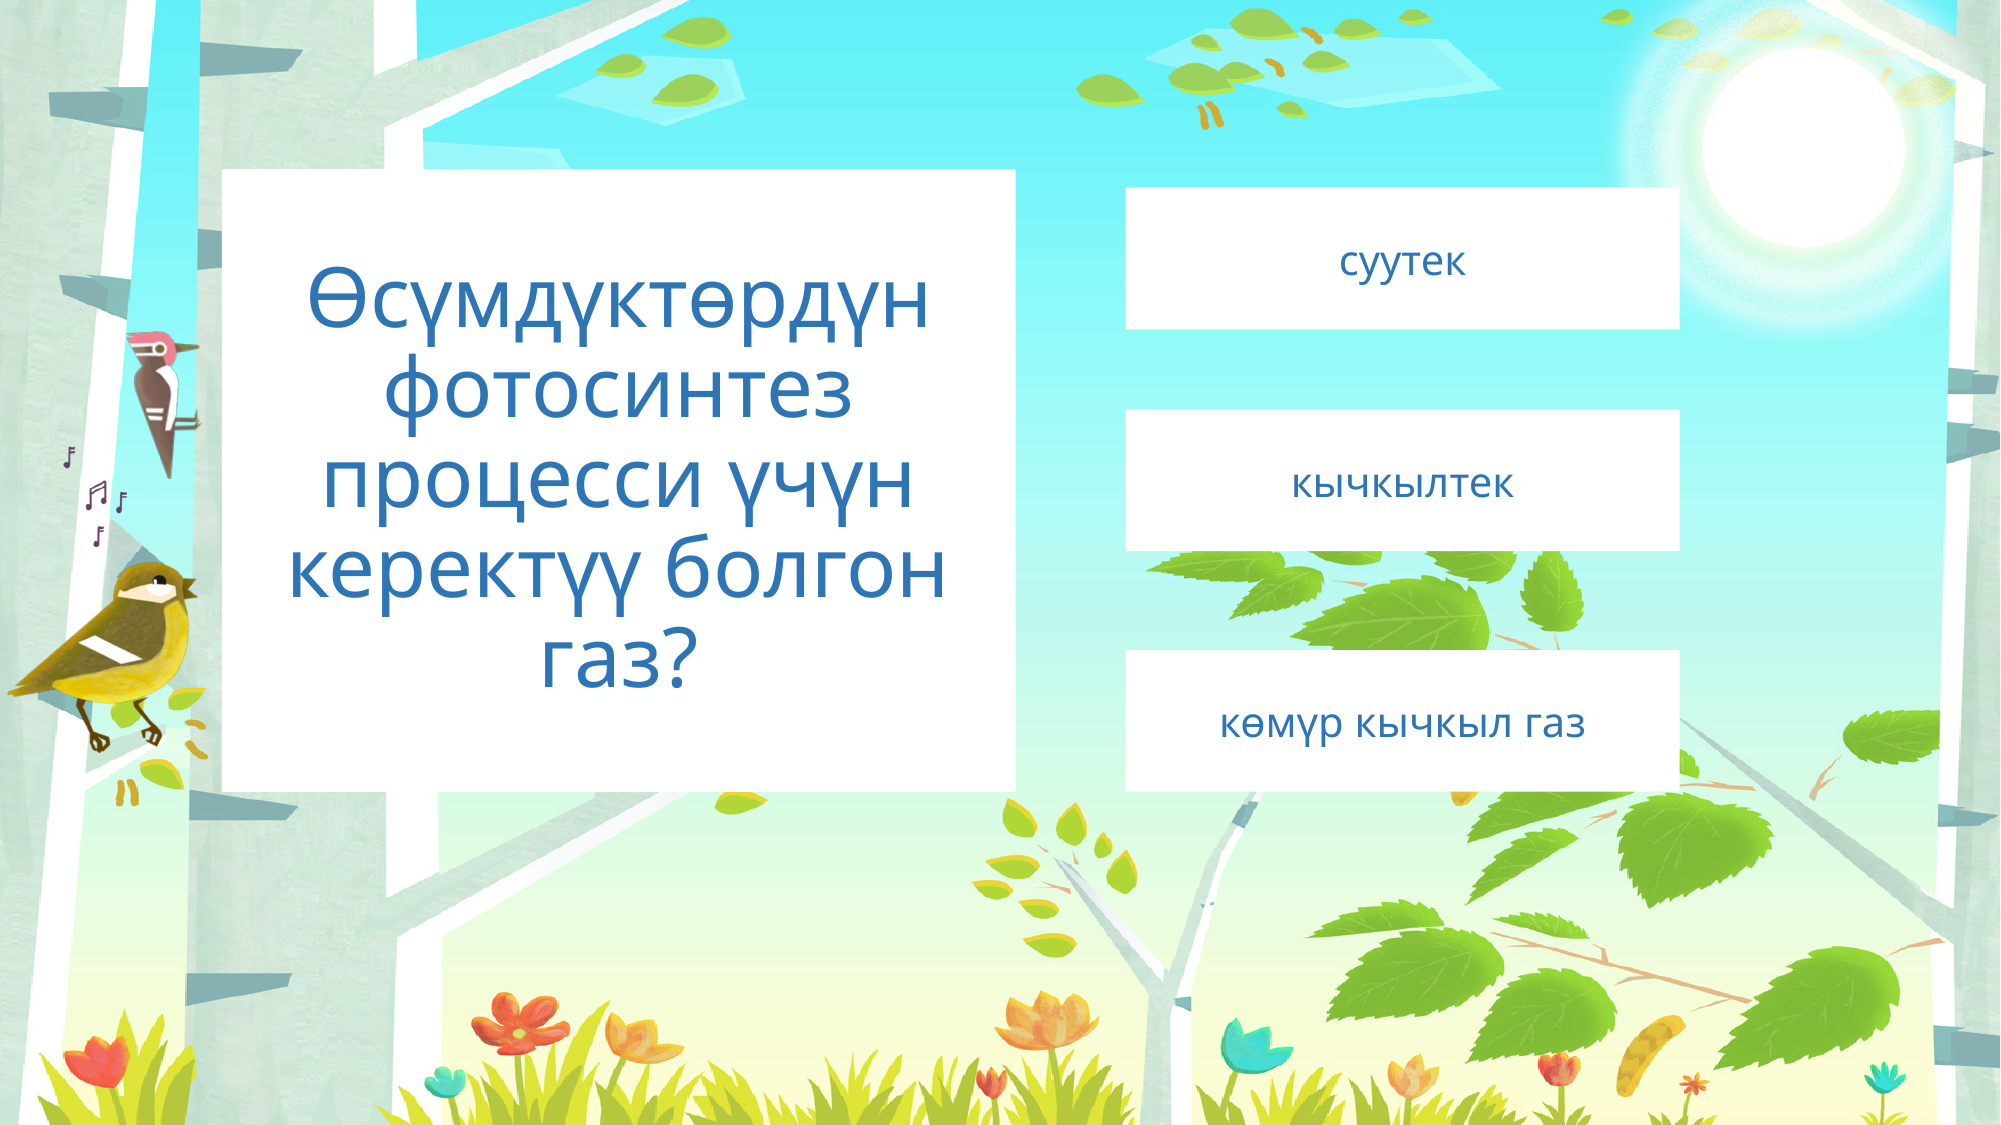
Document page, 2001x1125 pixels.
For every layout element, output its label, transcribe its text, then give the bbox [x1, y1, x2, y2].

text_box суутек [1125, 187, 1597, 330]
title Өсүмдүктөрдүн фотосинтез процесси үчүн керектүү болгон газ? [219, 166, 1019, 795]
picture [0, 0, 2001, 1125]
text_box көмүр кычкыл газ [1125, 649, 1681, 793]
text_box кычкылтек [1125, 409, 1681, 552]
